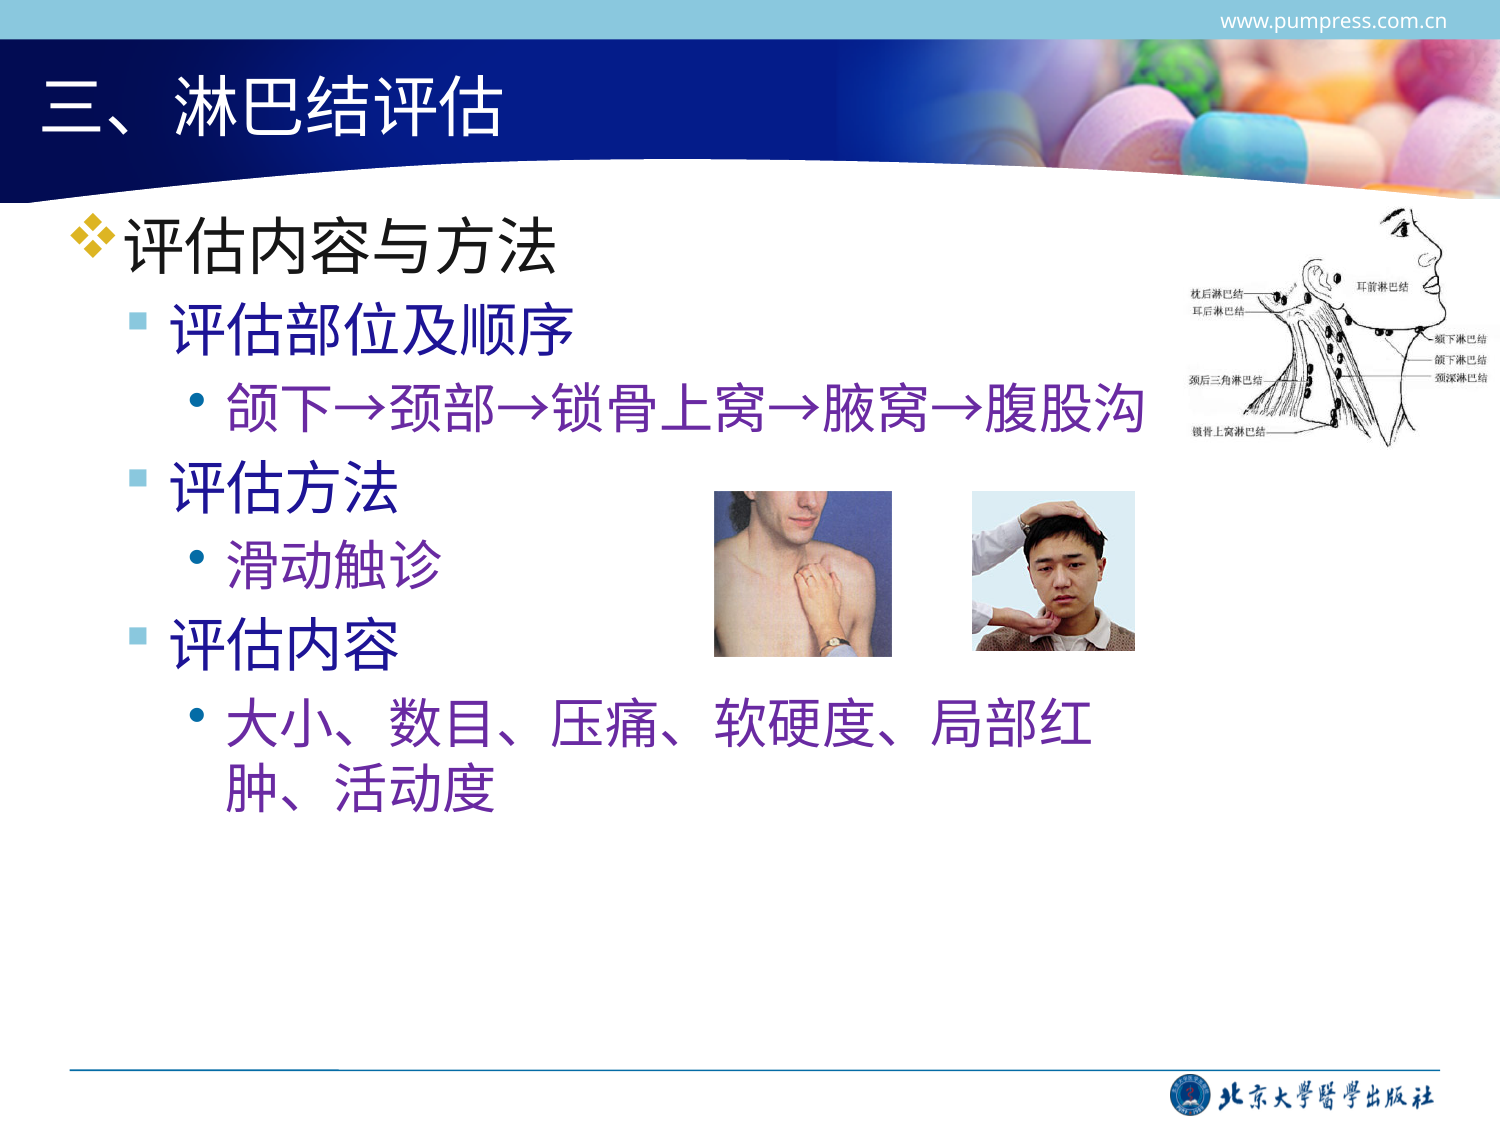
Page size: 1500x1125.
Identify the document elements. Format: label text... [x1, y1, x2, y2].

slide_number www.pumpress.com.cn [1024, 0, 1463, 38]
picture [714, 491, 892, 657]
picture [0, 40, 1500, 453]
title 三、淋巴结评估 [23, 58, 1349, 152]
picture [1170, 1074, 1436, 1118]
picture [972, 491, 1135, 652]
list 评估内容与方法 评估部位及顺序 颌下→颈部→锁骨上窝→腋窝→腹股沟 评估方法 滑动触诊 评估内容 大小、数目、压痛、软硬度、局部红肿、活动度 [49, 198, 1184, 1026]
